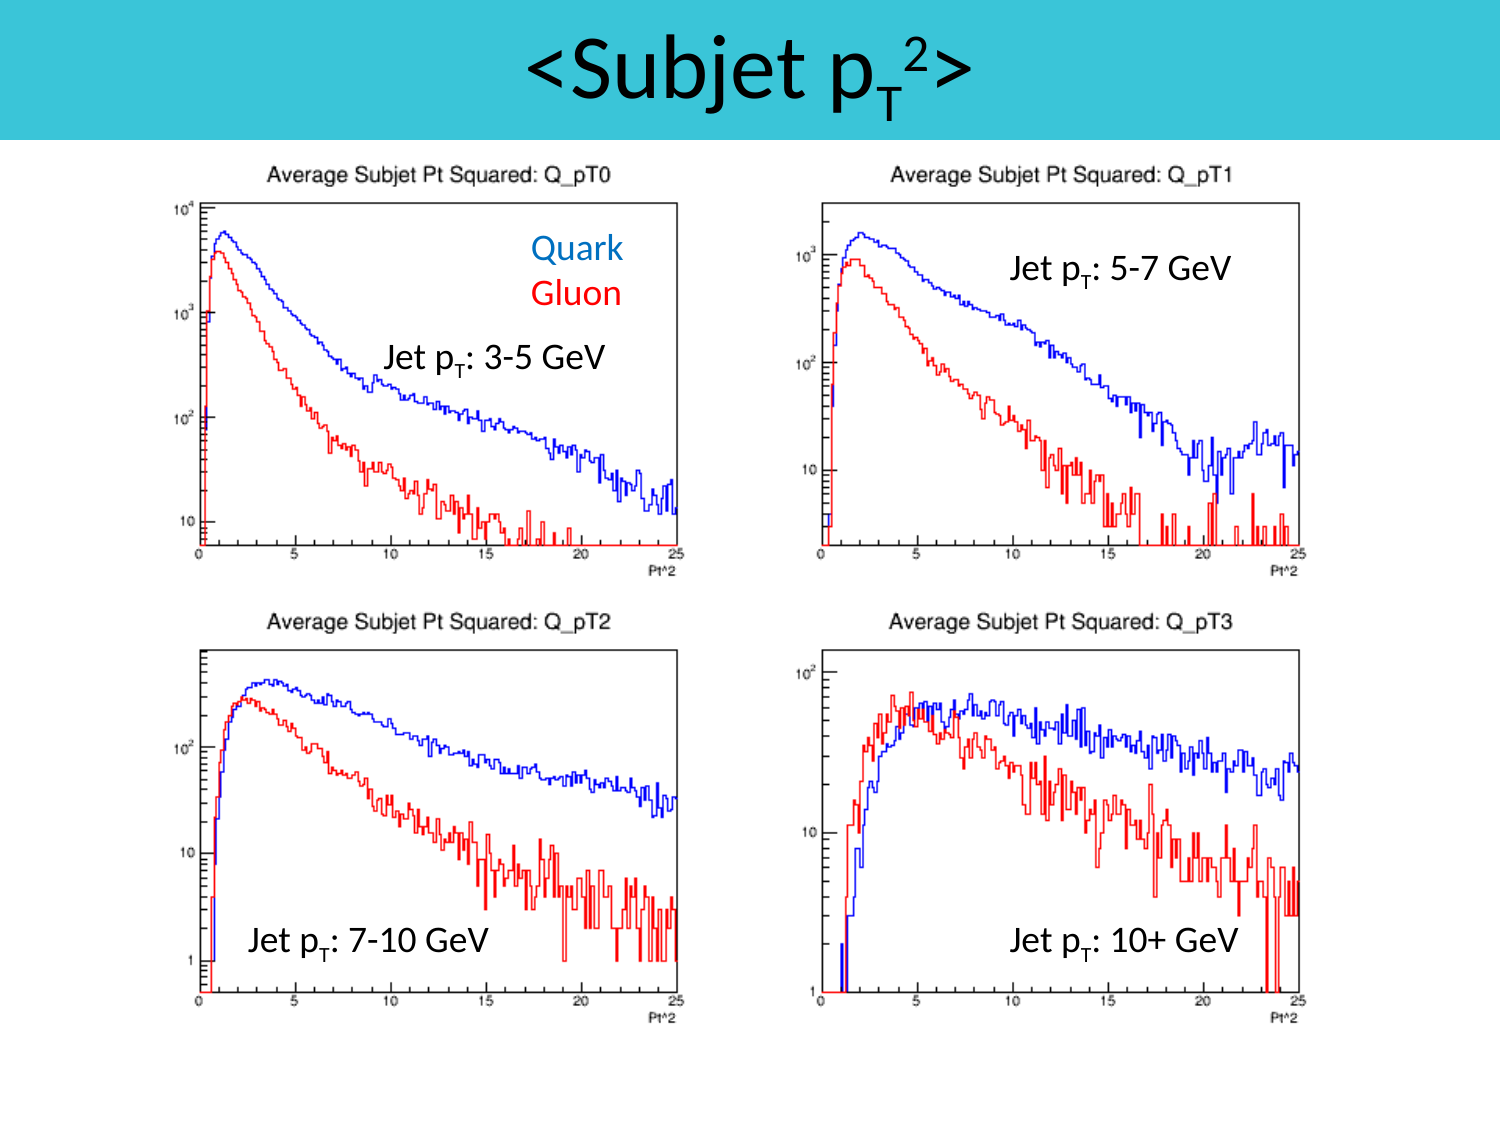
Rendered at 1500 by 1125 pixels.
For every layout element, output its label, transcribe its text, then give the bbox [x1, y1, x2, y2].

picture [128, 151, 1372, 1045]
text_box <Subjet pT2> [0, 0, 1500, 140]
